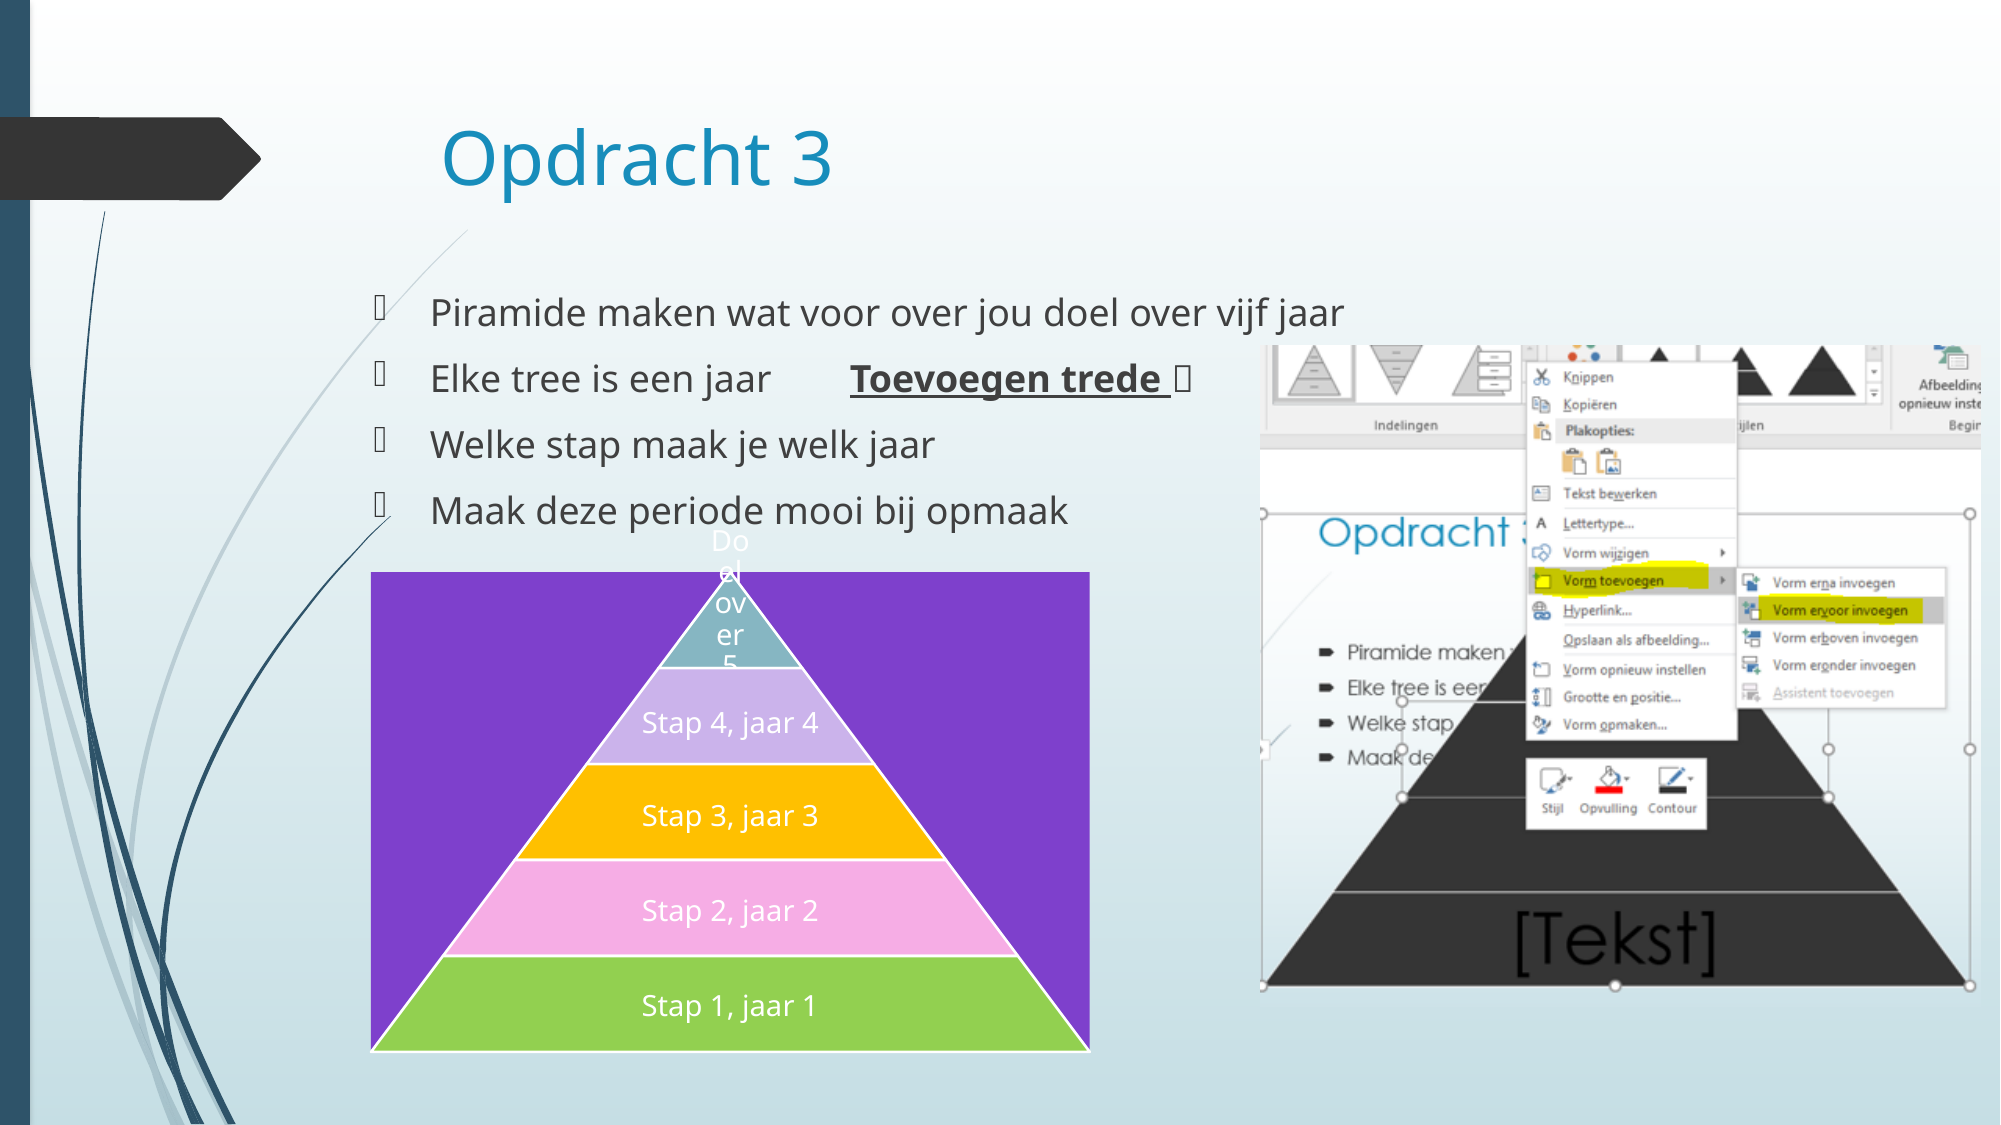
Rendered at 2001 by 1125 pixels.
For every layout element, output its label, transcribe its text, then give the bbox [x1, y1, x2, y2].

picture [1260, 345, 1981, 1008]
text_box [370, 571, 1091, 1053]
list Piramide maken wat voor over jou doel over vijf jaar Elke tree is een jaar Toevoegen trede  Welke stap maak je welk jaar Maak deze periode mooi bij opmaak [358, 281, 1822, 902]
title Opdracht 3 [425, 102, 1888, 313]
